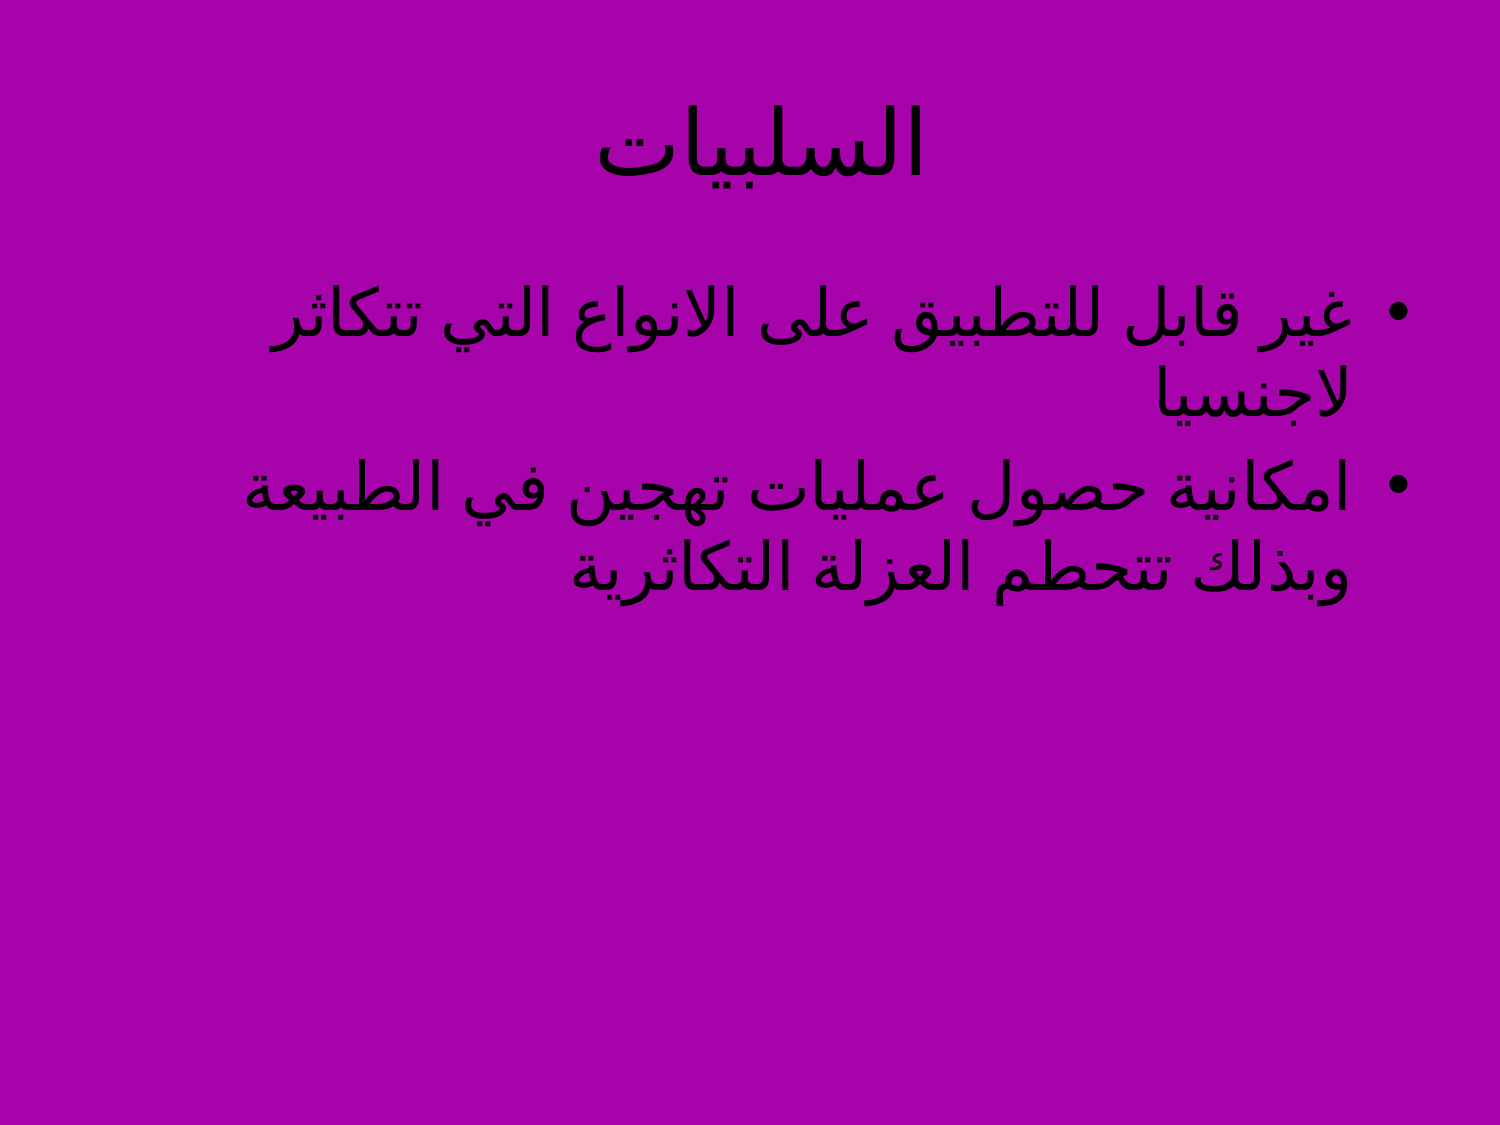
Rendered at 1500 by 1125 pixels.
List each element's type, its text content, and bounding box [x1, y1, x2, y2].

list غير قابل للتطبيق على الانواع التي تتكاثر لاجنسيا امكانية حصول عمليات تهجين في الطبيعة وبذلك تتحطم العزلة التكاثرية [75, 262, 1425, 1005]
title السلبيات [75, 45, 1425, 233]
